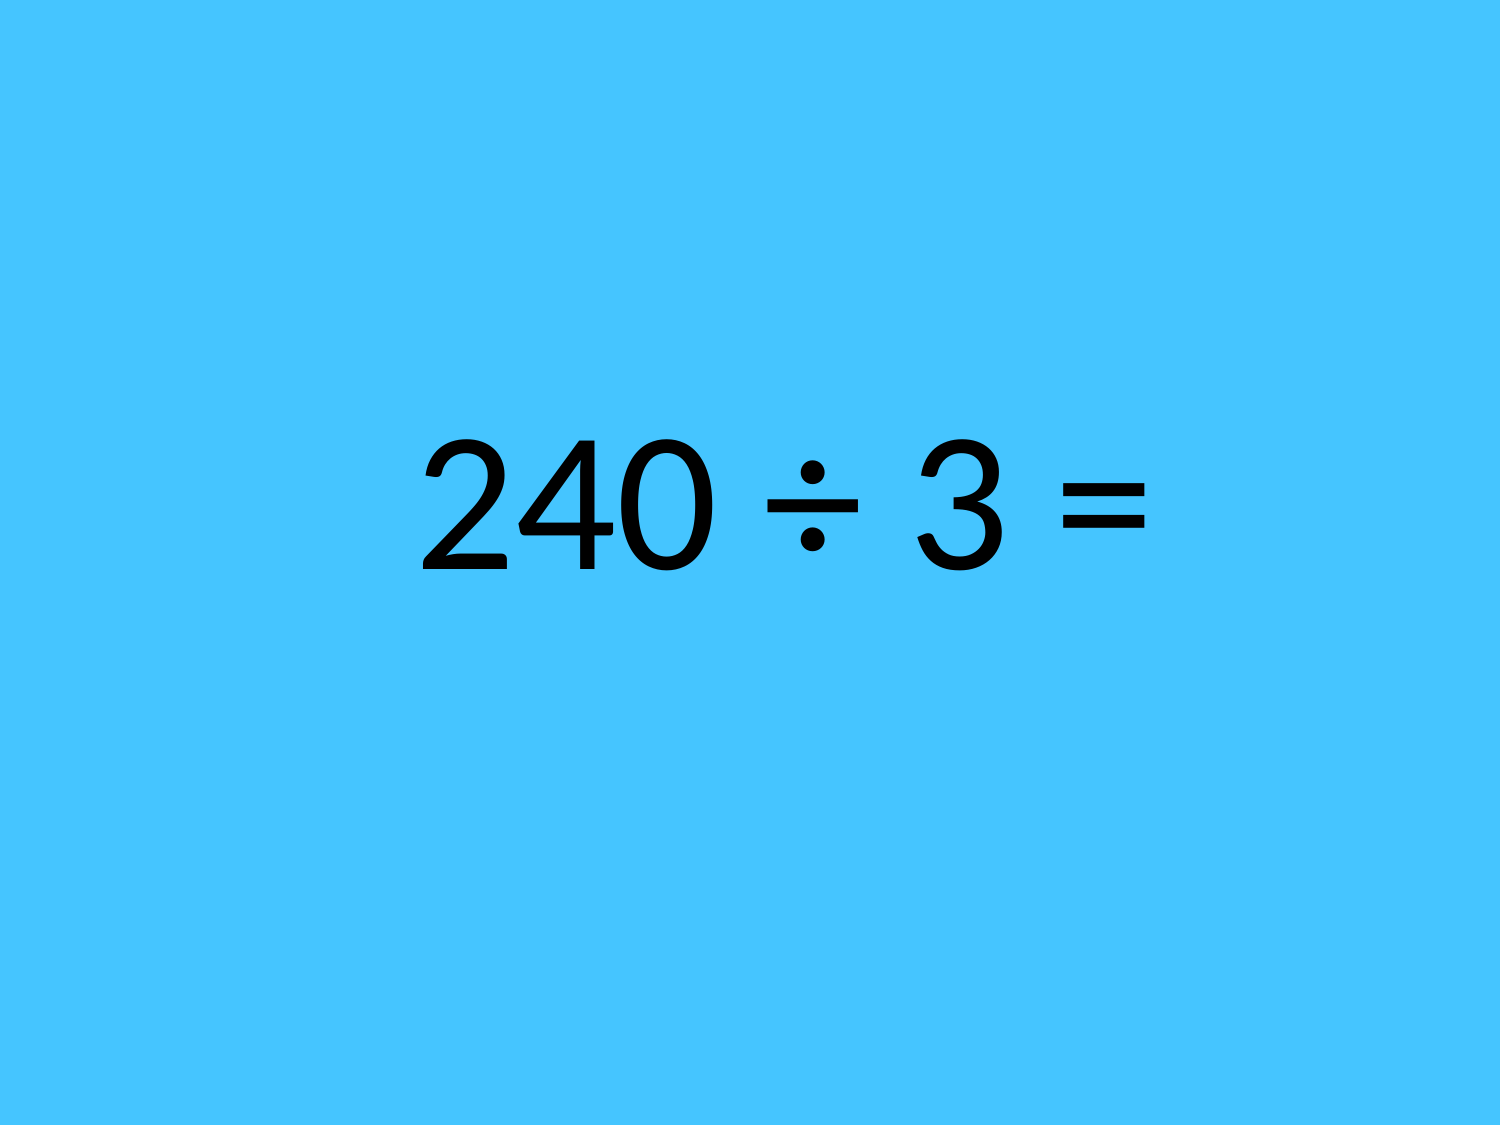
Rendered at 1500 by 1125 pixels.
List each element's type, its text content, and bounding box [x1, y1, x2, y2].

text_box 240 ÷ 3 = [399, 362, 1238, 618]
